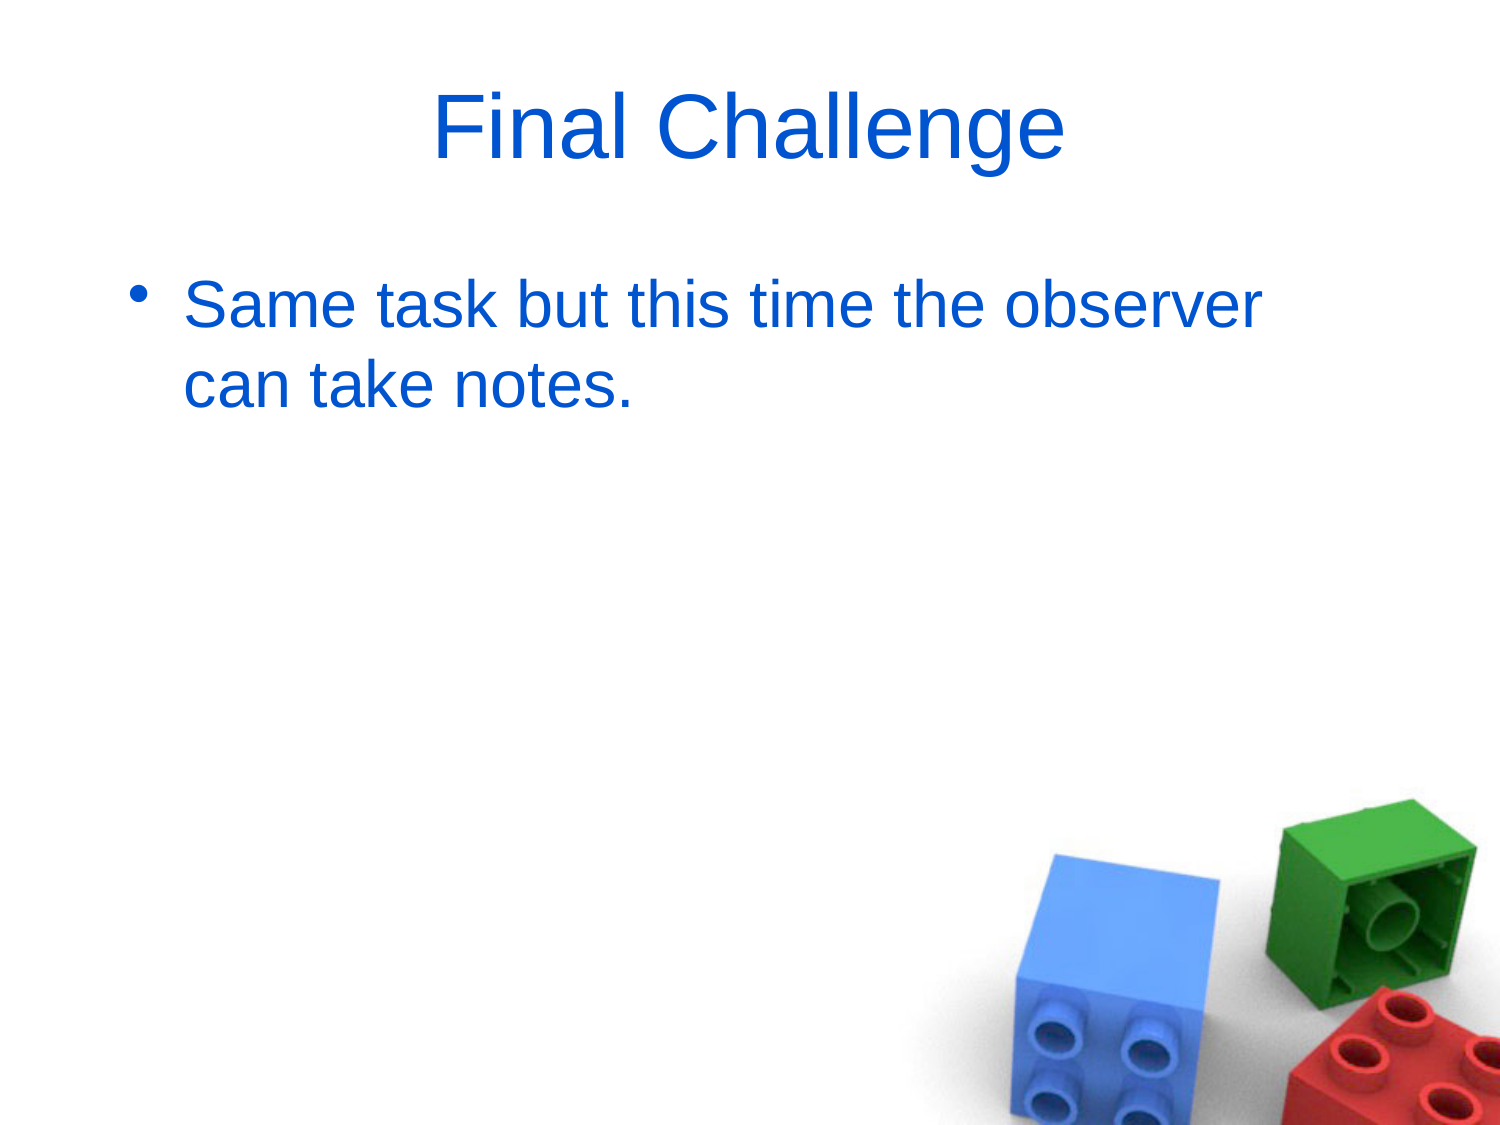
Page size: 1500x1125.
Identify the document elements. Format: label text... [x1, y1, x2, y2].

list Same task but this time the observer can take notes. [112, 253, 1388, 994]
picture [249, 187, 1500, 1125]
title Final Challenge [112, 28, 1388, 217]
